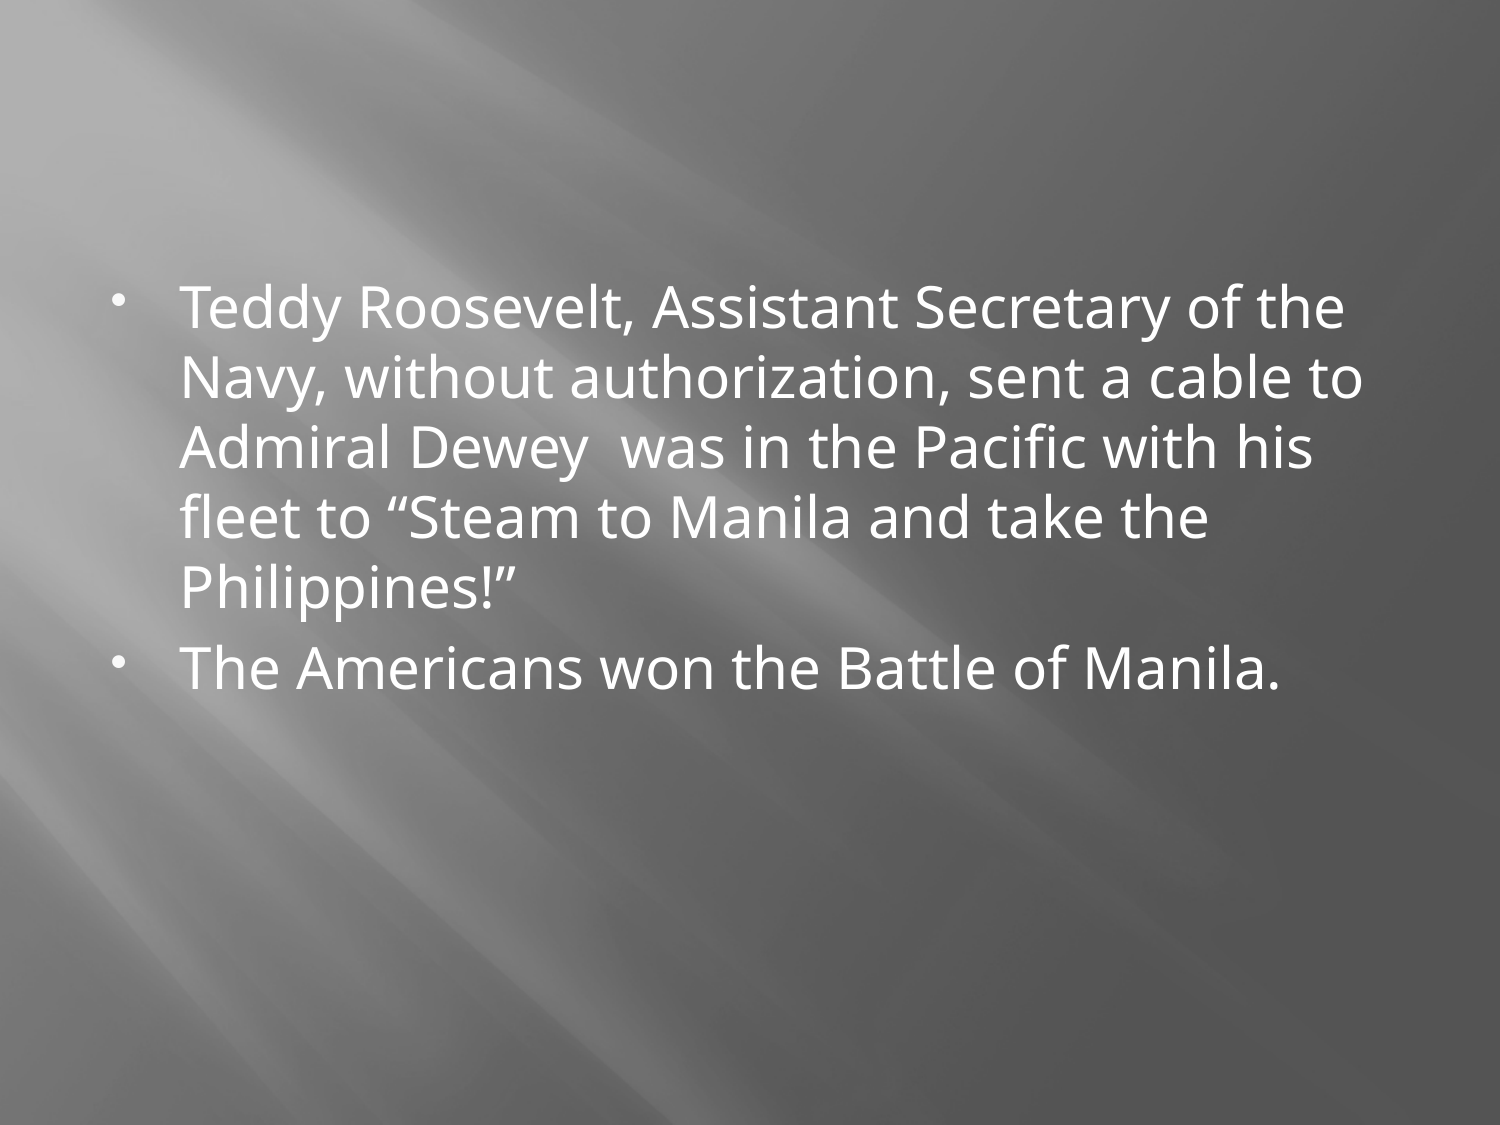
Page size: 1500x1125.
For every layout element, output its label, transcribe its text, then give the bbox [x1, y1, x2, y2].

list Teddy Roosevelt, Assistant Secretary of the Navy, without authorization, sent a cable to Admiral Dewey was in the Pacific with his fleet to “Steam to Manila and take the Philippines!” The Americans won the Battle of Manila. [75, 262, 1425, 1035]
